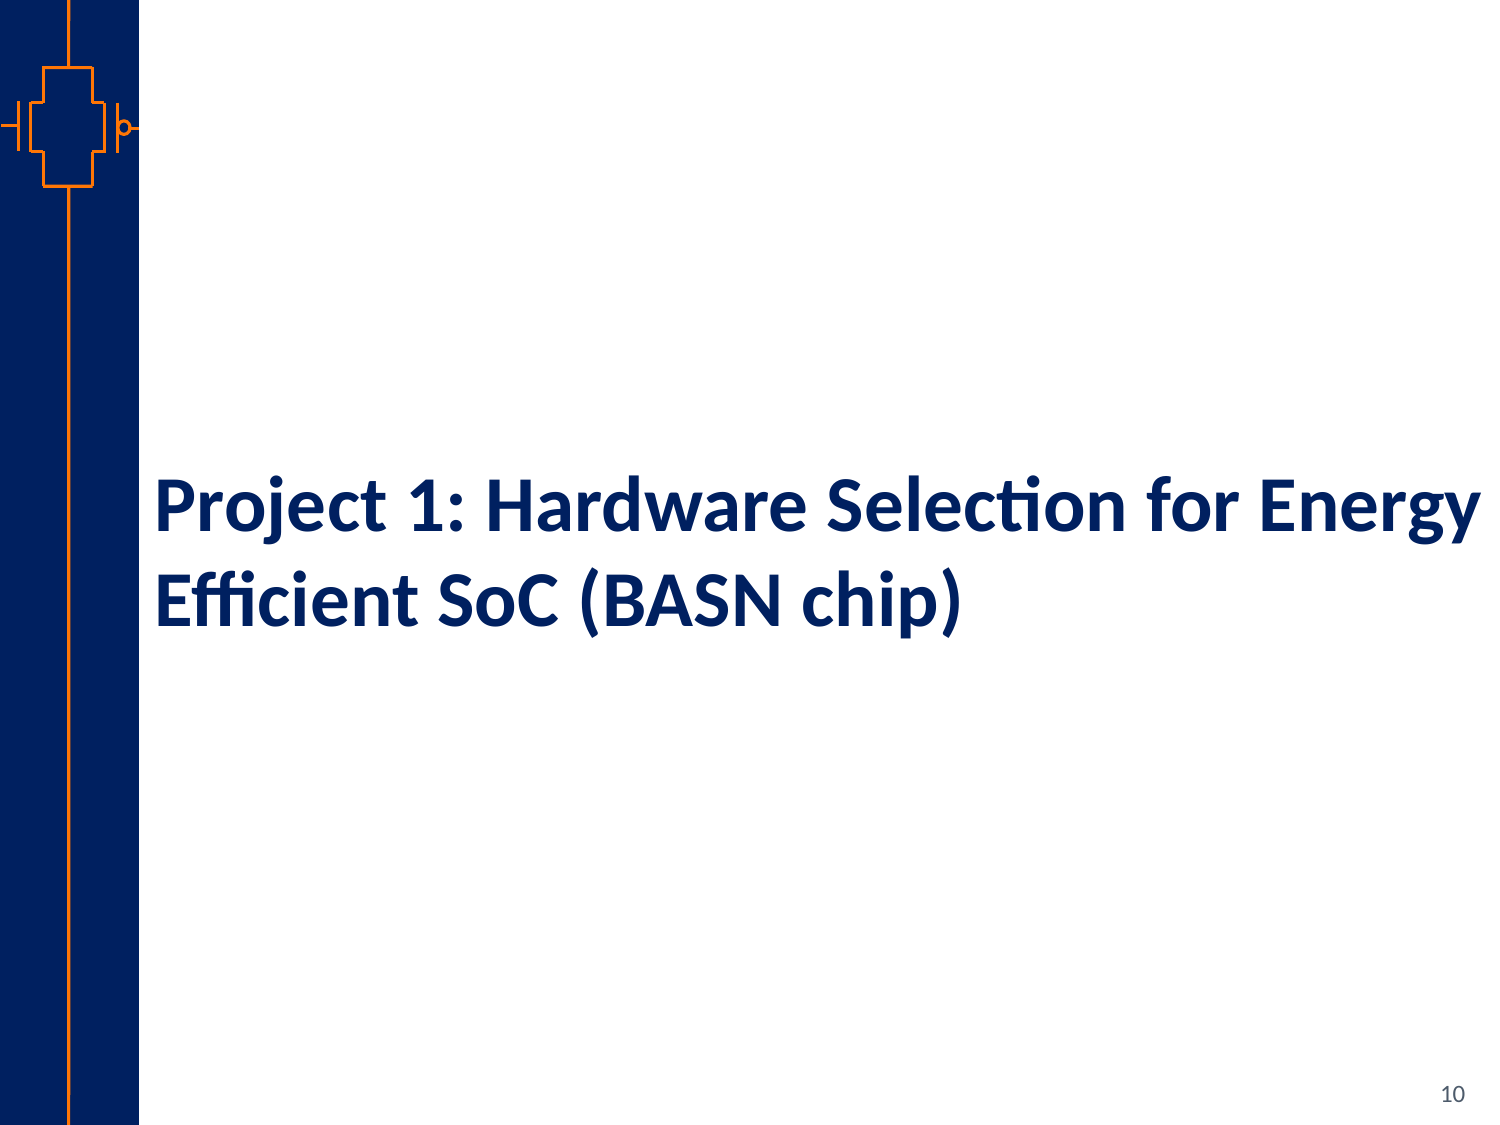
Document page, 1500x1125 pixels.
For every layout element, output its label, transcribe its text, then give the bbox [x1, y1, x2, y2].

title Project 1: Hardware Selection for Energy Efficient SoC (BASN chip) [139, 312, 1500, 650]
slide_number 10 [1425, 1062, 1488, 1123]
